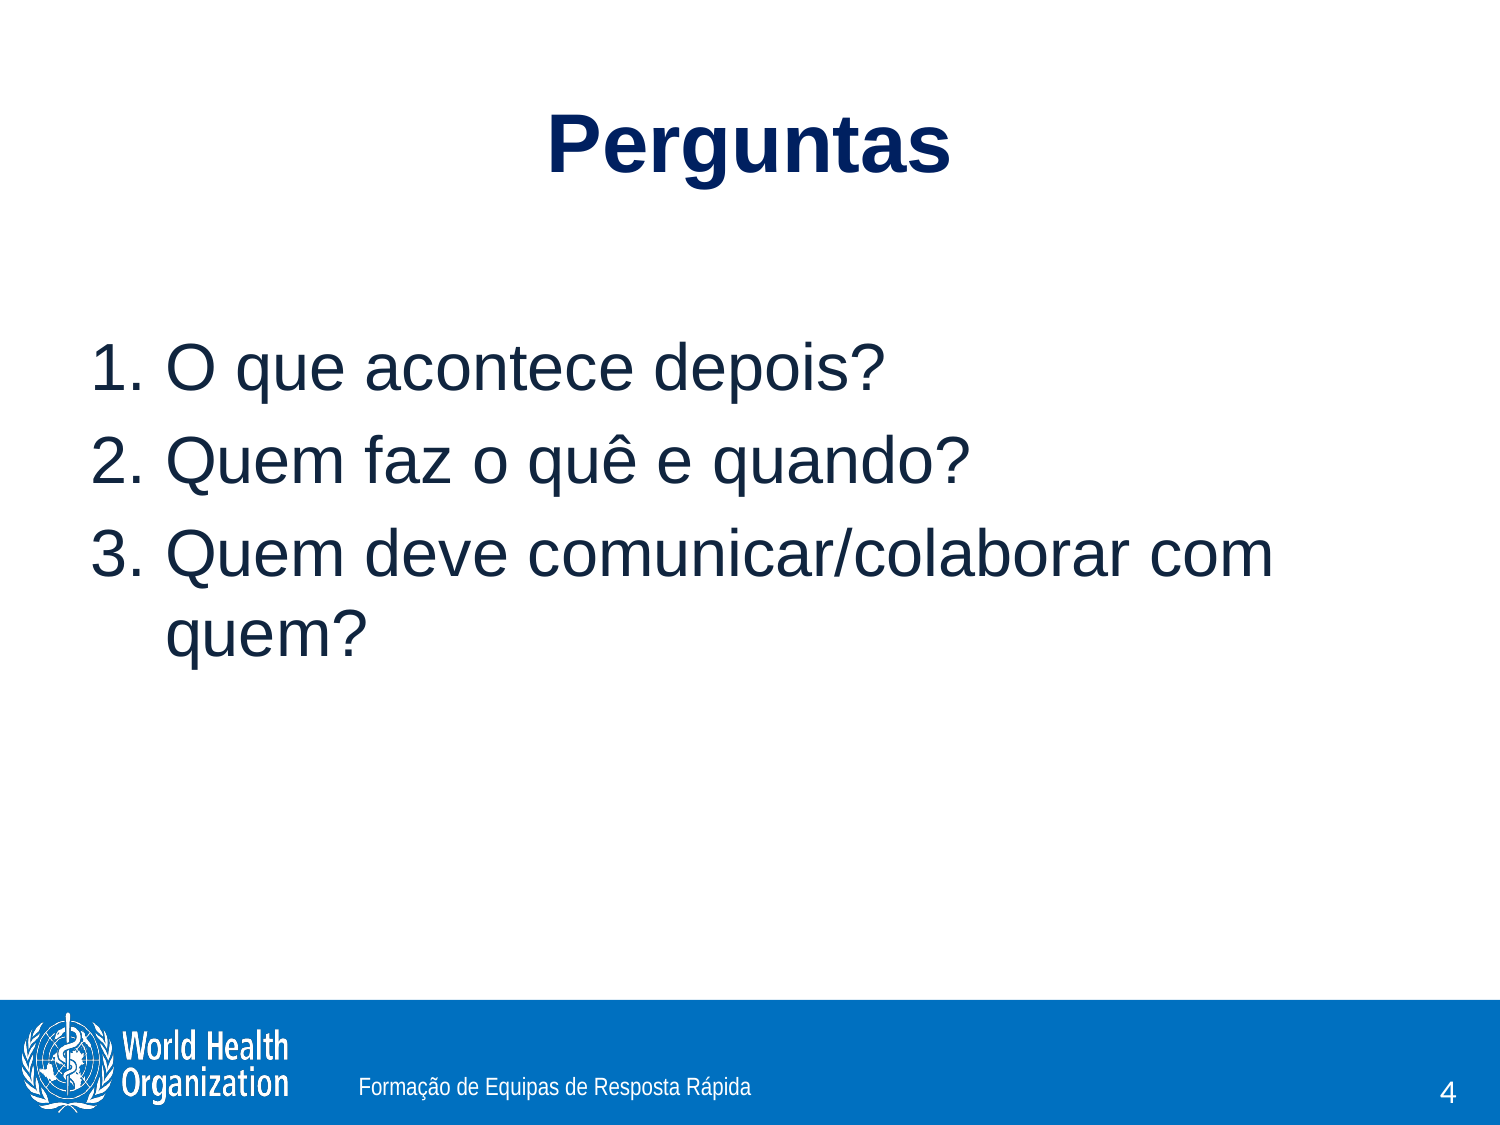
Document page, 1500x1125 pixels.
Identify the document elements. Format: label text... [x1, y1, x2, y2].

list O que acontece depois? Quem faz o quê e quando? Quem deve comunicar/colaborar com quem? [75, 316, 1425, 1059]
title Perguntas [75, 45, 1425, 233]
picture [21, 1012, 288, 1113]
